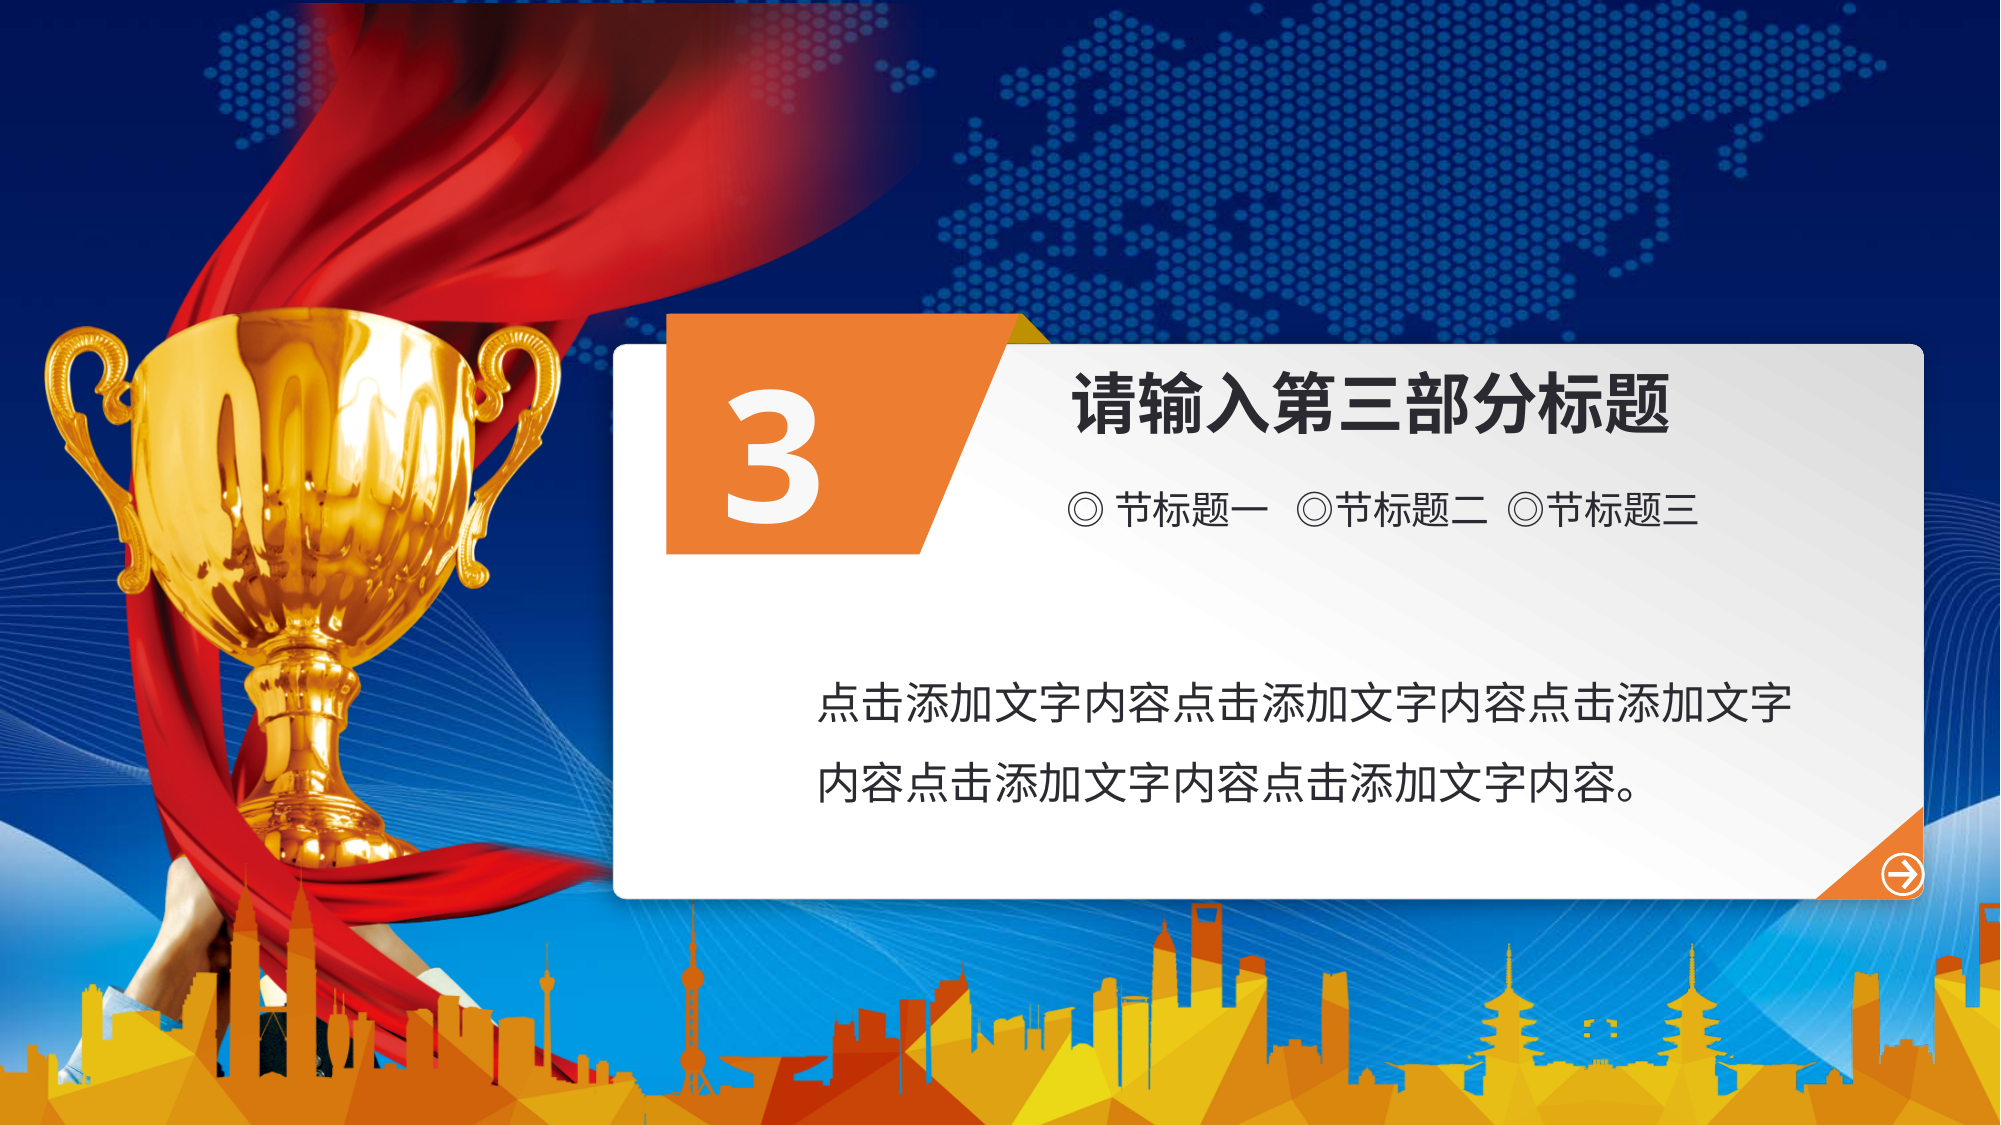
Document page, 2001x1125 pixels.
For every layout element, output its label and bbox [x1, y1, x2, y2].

text_box [613, 344, 1924, 899]
picture [0, 0, 2000, 863]
text_box [0, 863, 2000, 1125]
